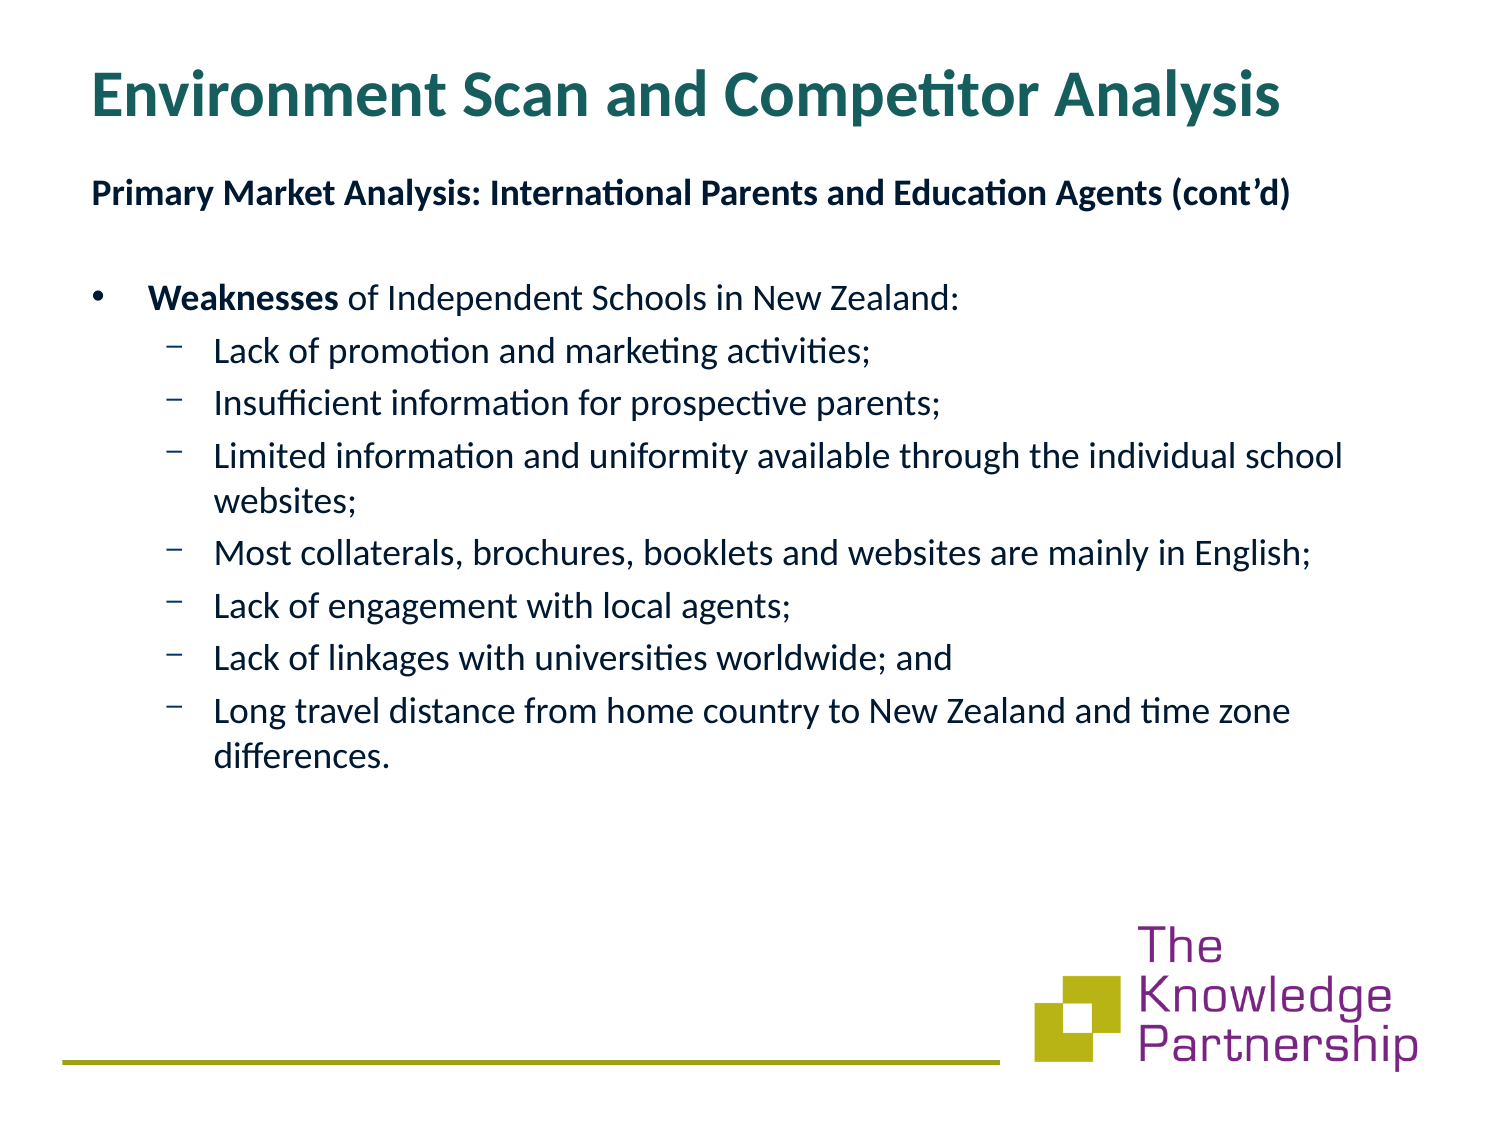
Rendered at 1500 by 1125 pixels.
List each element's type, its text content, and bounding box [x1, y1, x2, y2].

picture [1025, 922, 1427, 1077]
text_box Environment Scan and Competitor Analysis [76, 42, 1388, 138]
list Primary Market Analysis: International Parents and Education Agents (cont’d) Weaknesses of Independent Schools in New Zealand: Lack of promotion and marketing activities; Insufficient information for prospective parents; Limited information and uniformity available through the individual school websites; Most collaterals, brochures, booklets and websites are mainly in English; Lack of engagement with local agents; Lack of linkages with universities worldwide; and Long travel distance from home country to New Zealand and time zone differences. [76, 160, 1424, 917]
